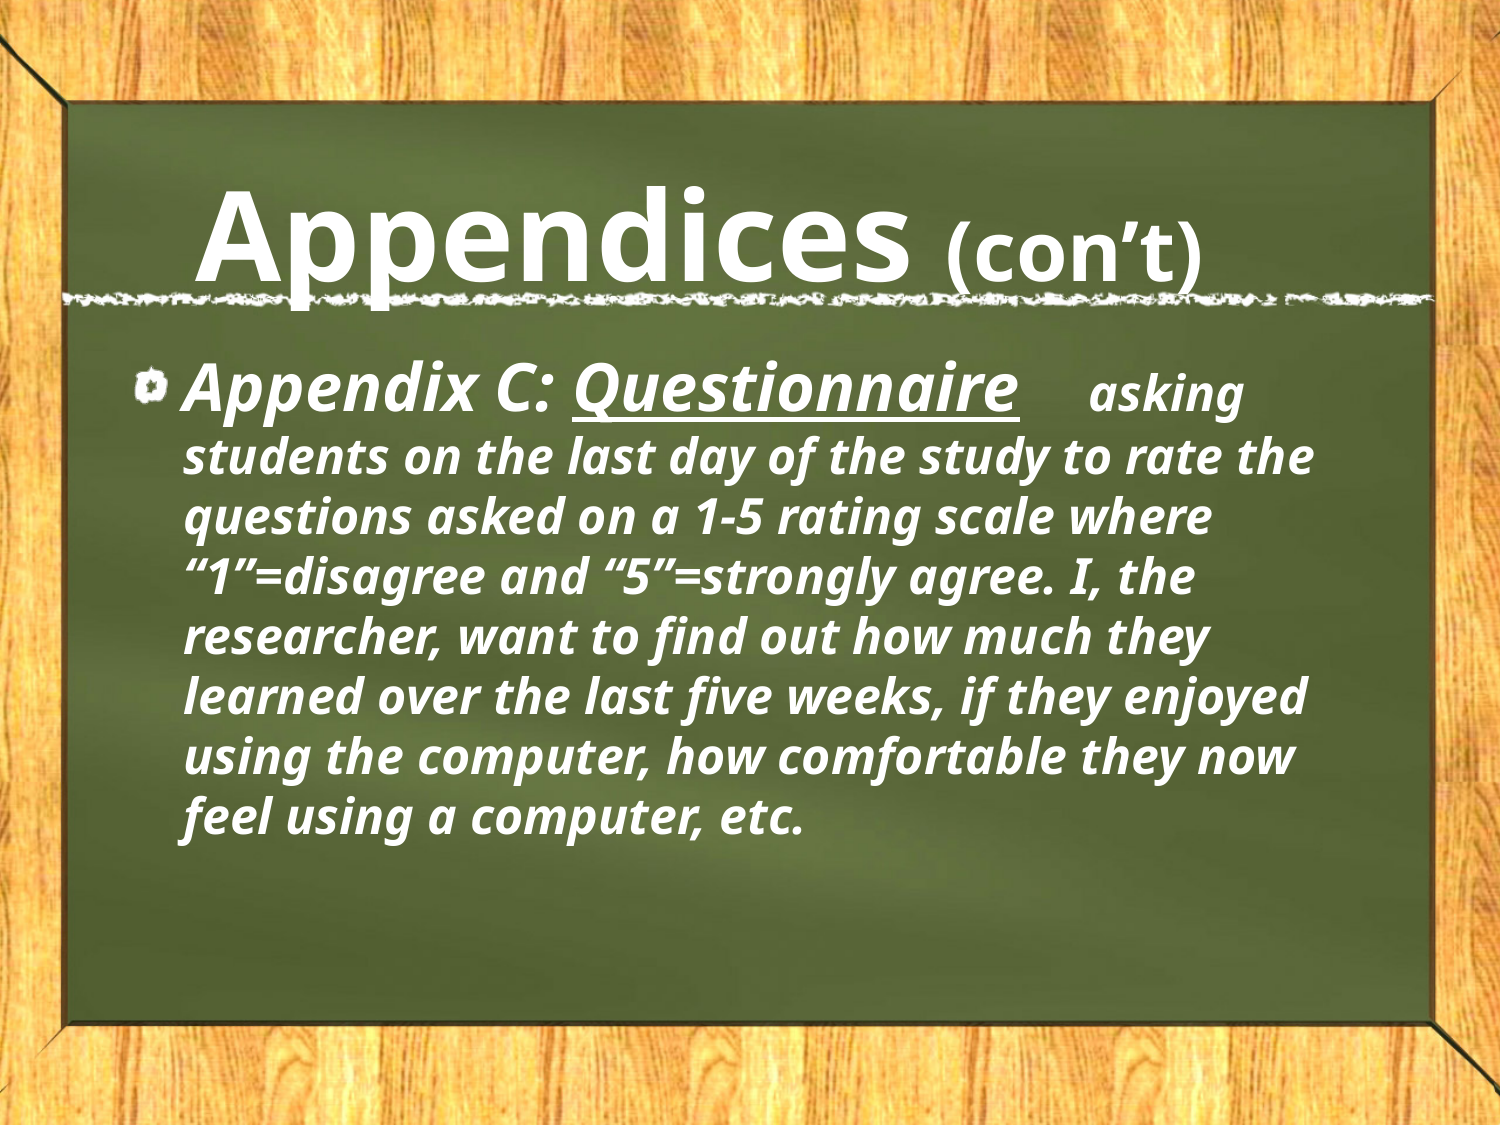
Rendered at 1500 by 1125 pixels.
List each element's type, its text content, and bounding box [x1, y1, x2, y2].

picture [0, 0, 1500, 1125]
title Appendices (con’t) [112, 137, 1288, 326]
list Appendix C: Questionnaire asking students on the last day of the study to rate the questions asked on a 1-5 rating scale where “1”=disagree and “5”=strongly agree. I, the researcher, want to find out how much they learned over the last five weeks, if they enjoyed using the computer, how comfortable they now feel using a computer, etc. [112, 337, 1388, 1013]
